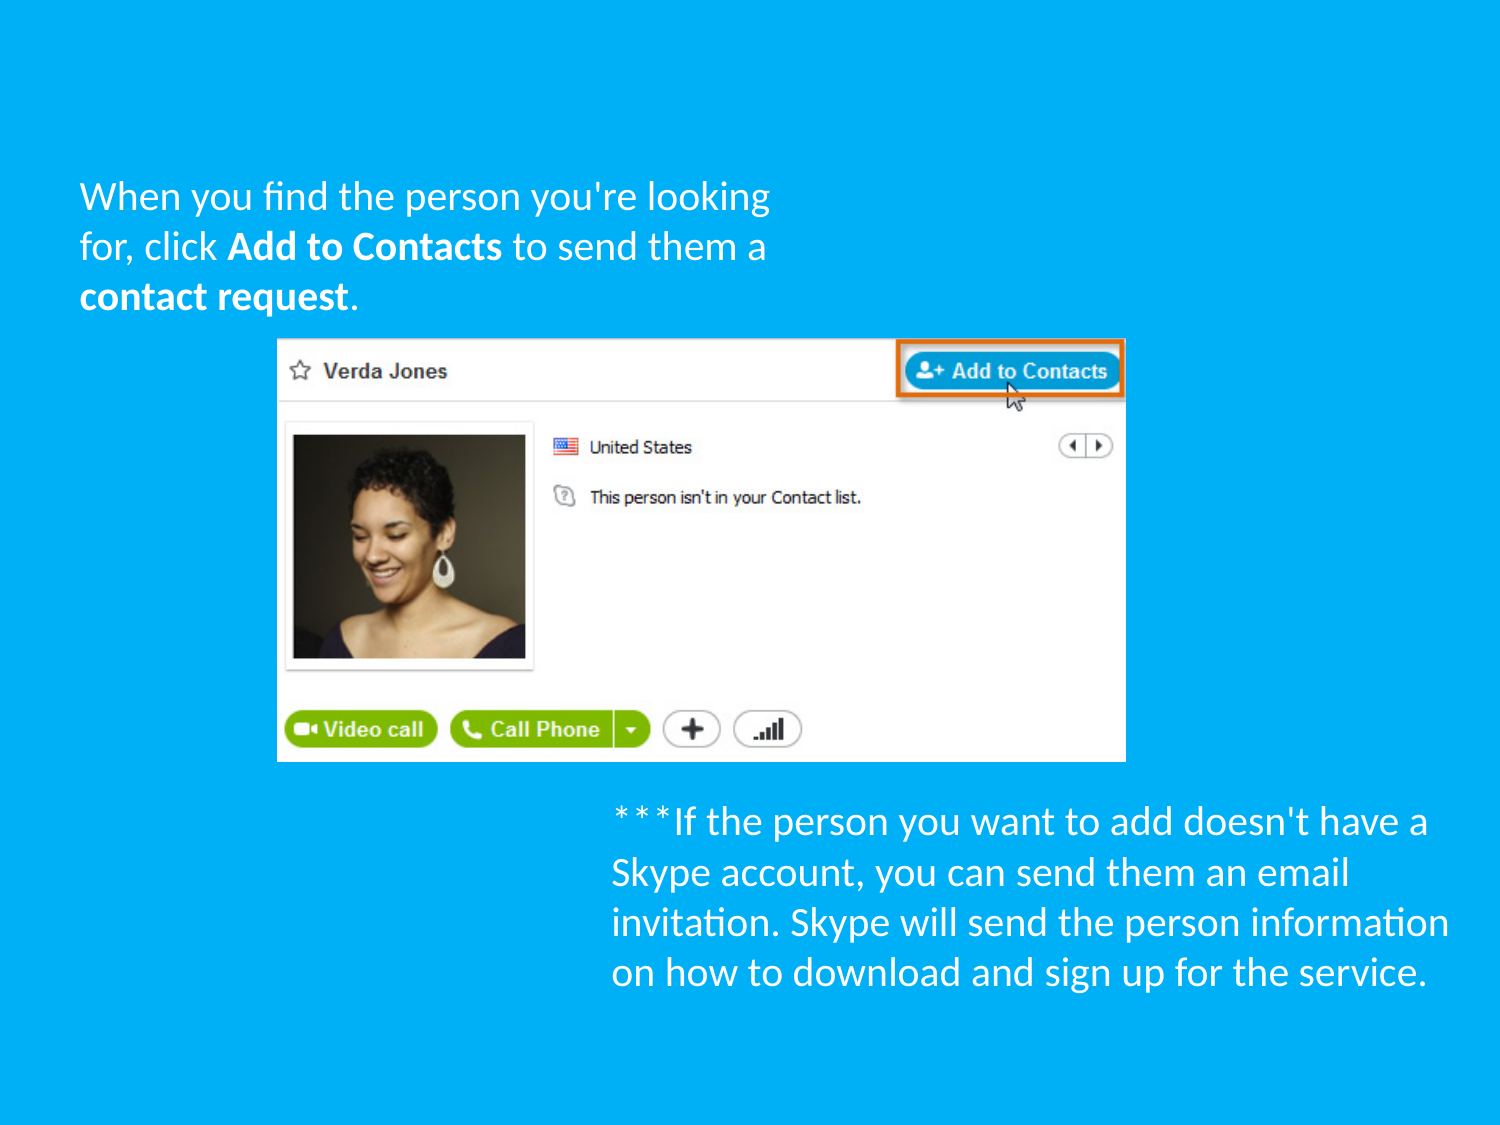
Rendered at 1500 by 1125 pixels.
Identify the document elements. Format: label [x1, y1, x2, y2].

picture [953, 816, 957, 834]
picture [277, 290, 294, 310]
picture [560, 240, 571, 260]
picture [146, 240, 159, 260]
picture [1343, 815, 1358, 835]
picture [1362, 816, 1377, 834]
picture [126, 190, 136, 209]
picture [429, 190, 445, 210]
picture [1199, 916, 1217, 936]
picture [142, 284, 154, 310]
picture [973, 966, 988, 986]
picture [309, 190, 320, 210]
picture [671, 240, 680, 259]
picture [294, 190, 304, 209]
picture [838, 967, 864, 985]
picture [194, 284, 206, 310]
picture [1047, 966, 1059, 986]
picture [877, 816, 886, 834]
picture [705, 911, 723, 936]
picture [730, 816, 739, 834]
picture [120, 182, 125, 209]
picture [377, 240, 395, 260]
picture [1234, 960, 1245, 986]
picture [919, 816, 937, 835]
picture [450, 190, 460, 209]
picture [1075, 908, 1080, 935]
picture [1114, 815, 1127, 834]
picture [1235, 866, 1244, 885]
picture [851, 917, 855, 942]
picture [758, 916, 767, 935]
picture [604, 241, 613, 259]
picture [830, 917, 846, 942]
picture [1333, 917, 1337, 935]
picture [1172, 867, 1193, 885]
picture [1268, 816, 1273, 834]
picture [1212, 967, 1216, 985]
picture [631, 232, 635, 259]
picture [464, 190, 475, 210]
picture [356, 182, 361, 209]
picture [81, 184, 115, 209]
picture [1144, 807, 1148, 834]
picture [321, 290, 333, 310]
picture [972, 816, 999, 834]
picture [193, 191, 208, 216]
picture [1081, 916, 1091, 935]
picture [1322, 807, 1327, 834]
picture [714, 240, 723, 259]
picture [158, 290, 173, 310]
picture [413, 190, 424, 210]
picture [141, 190, 157, 210]
picture [472, 234, 484, 260]
picture [340, 184, 350, 210]
picture [870, 816, 874, 834]
picture [1132, 815, 1143, 835]
picture [354, 233, 373, 260]
picture [1313, 866, 1328, 886]
picture [1034, 867, 1051, 886]
picture [843, 860, 853, 886]
picture [229, 234, 251, 259]
picture [1198, 807, 1202, 834]
picture [744, 816, 761, 835]
picture [1411, 826, 1420, 835]
picture [376, 190, 393, 210]
picture [970, 916, 981, 936]
picture [1001, 967, 1010, 985]
picture [876, 967, 885, 985]
picture [987, 867, 991, 885]
picture [869, 967, 873, 985]
picture [1283, 908, 1293, 935]
picture [299, 290, 316, 310]
picture [246, 191, 250, 209]
picture [1136, 967, 1140, 985]
picture [796, 815, 813, 835]
picture [122, 290, 139, 309]
picture [677, 866, 688, 886]
picture [872, 916, 888, 936]
picture [1297, 809, 1308, 835]
picture [949, 866, 962, 886]
picture [1189, 966, 1206, 986]
picture [116, 240, 126, 259]
picture [1281, 867, 1285, 885]
picture [795, 958, 811, 986]
picture [400, 240, 417, 259]
picture [1072, 979, 1088, 993]
picture [1210, 866, 1222, 885]
picture [847, 816, 865, 835]
picture [813, 908, 826, 935]
picture [1269, 916, 1279, 935]
picture [942, 816, 952, 835]
picture [528, 240, 546, 260]
picture [1066, 809, 1077, 835]
picture [1229, 815, 1246, 835]
picture [1093, 967, 1097, 985]
picture [1437, 916, 1447, 935]
picture [336, 284, 347, 310]
picture [1133, 916, 1144, 936]
picture [503, 191, 508, 209]
picture [1318, 916, 1328, 935]
picture [708, 241, 712, 259]
picture [877, 867, 892, 892]
picture [674, 966, 684, 985]
picture [1073, 966, 1088, 978]
picture [900, 816, 916, 841]
picture [1059, 910, 1070, 936]
picture [649, 234, 660, 260]
picture [278, 339, 1125, 761]
picture [1077, 858, 1093, 886]
picture [1030, 816, 1039, 834]
picture [743, 866, 756, 886]
picture [620, 806, 624, 817]
picture [818, 815, 828, 834]
picture [725, 866, 737, 885]
picture [633, 858, 647, 885]
picture [1399, 966, 1415, 986]
picture [1228, 916, 1238, 935]
picture [81, 232, 91, 259]
picture [689, 966, 706, 986]
picture [220, 290, 231, 309]
picture [930, 867, 934, 885]
picture [753, 190, 768, 202]
picture [1130, 867, 1139, 885]
picture [420, 234, 432, 260]
picture [1381, 815, 1397, 835]
picture [668, 958, 673, 985]
picture [1099, 966, 1109, 985]
picture [692, 866, 709, 886]
picture [586, 191, 590, 209]
picture [488, 240, 501, 260]
picture [831, 815, 843, 835]
picture [637, 967, 642, 985]
picture [968, 866, 981, 885]
picture [1339, 967, 1343, 985]
picture [1154, 815, 1165, 835]
picture [703, 182, 717, 209]
picture [1147, 967, 1151, 992]
picture [644, 917, 659, 935]
picture [896, 866, 913, 886]
picture [738, 190, 747, 209]
picture [723, 877, 731, 886]
picture [994, 967, 998, 985]
picture [1208, 877, 1216, 886]
picture [613, 966, 631, 986]
picture [680, 190, 698, 210]
picture [288, 191, 292, 209]
picture [362, 191, 371, 209]
picture [254, 290, 272, 316]
picture [574, 191, 584, 210]
picture [1259, 867, 1276, 886]
picture [817, 966, 834, 986]
picture [1027, 958, 1031, 985]
picture [1384, 910, 1402, 936]
picture [514, 234, 524, 260]
picture [725, 241, 734, 259]
picture [1353, 967, 1368, 985]
picture [793, 910, 807, 936]
picture [1251, 815, 1262, 835]
picture [685, 807, 695, 834]
picture [658, 190, 676, 210]
picture [900, 966, 917, 986]
picture [749, 960, 760, 986]
picture [479, 190, 497, 210]
picture [1274, 816, 1283, 834]
picture [323, 240, 341, 260]
picture [1207, 815, 1225, 835]
picture [93, 240, 111, 260]
picture [1148, 917, 1165, 936]
picture [1080, 815, 1098, 835]
picture [509, 191, 518, 209]
picture [1287, 867, 1308, 885]
picture [1185, 815, 1196, 835]
picture [1271, 966, 1287, 986]
picture [178, 290, 191, 310]
picture [1023, 816, 1027, 834]
picture [81, 290, 95, 310]
picture [1183, 916, 1195, 936]
picture [651, 867, 667, 892]
picture [532, 191, 548, 216]
picture [320, 182, 325, 209]
picture [1328, 815, 1338, 834]
picture [902, 917, 928, 935]
picture [1014, 916, 1023, 935]
picture [1317, 966, 1333, 986]
picture [710, 967, 737, 985]
picture [1062, 866, 1071, 885]
picture [1015, 966, 1026, 986]
picture [1301, 966, 1313, 986]
picture [856, 916, 867, 936]
picture [456, 240, 469, 260]
picture [99, 290, 117, 310]
picture [686, 240, 702, 260]
picture [308, 234, 320, 260]
picture [576, 240, 592, 260]
picture [686, 927, 695, 936]
picture [1222, 917, 1226, 935]
picture [619, 190, 635, 210]
picture [924, 966, 936, 985]
picture [723, 807, 729, 834]
picture [829, 866, 838, 885]
picture [1112, 826, 1121, 835]
picture [763, 966, 781, 986]
picture [1250, 958, 1255, 985]
picture [169, 190, 178, 209]
picture [672, 910, 682, 936]
picture [754, 203, 768, 215]
picture [1144, 867, 1161, 886]
picture [942, 958, 958, 986]
picture [1166, 807, 1170, 834]
picture [1152, 966, 1163, 986]
picture [598, 241, 603, 259]
picture [986, 916, 1002, 936]
picture [254, 231, 272, 260]
picture [618, 240, 629, 260]
picture [408, 191, 412, 216]
picture [1124, 967, 1134, 986]
picture [1295, 916, 1313, 936]
picture [1365, 916, 1380, 936]
picture [1018, 866, 1030, 886]
picture [1176, 958, 1186, 985]
picture [967, 877, 975, 886]
picture [233, 290, 250, 310]
picture [1166, 867, 1170, 885]
picture [1408, 916, 1426, 936]
picture [264, 182, 281, 209]
picture [1431, 917, 1435, 935]
picture [753, 209, 764, 217]
picture [1381, 967, 1394, 986]
picture [551, 190, 569, 210]
picture [922, 977, 930, 986]
picture [1256, 967, 1265, 985]
picture [277, 231, 294, 260]
picture [1263, 917, 1267, 935]
picture [728, 916, 746, 936]
picture [994, 867, 1003, 885]
picture [672, 867, 676, 892]
picture [918, 867, 928, 886]
picture [776, 816, 780, 841]
picture [436, 240, 451, 260]
picture [605, 190, 615, 209]
picture [1002, 815, 1017, 835]
picture [1043, 809, 1053, 835]
picture [1339, 917, 1360, 935]
picture [614, 860, 628, 886]
picture [760, 866, 773, 886]
picture [183, 241, 196, 260]
picture [202, 232, 215, 259]
picture [643, 967, 652, 985]
picture [708, 809, 718, 835]
picture [688, 916, 701, 935]
picture [1127, 917, 1132, 942]
picture [212, 190, 229, 210]
picture [1028, 916, 1039, 936]
picture [801, 867, 810, 886]
picture [781, 815, 792, 835]
picture [1123, 858, 1129, 885]
picture [1413, 815, 1426, 834]
picture [1096, 916, 1112, 936]
picture [1041, 908, 1045, 935]
picture [1108, 860, 1118, 886]
picture [234, 191, 244, 210]
picture [749, 240, 764, 260]
picture [630, 916, 639, 935]
picture [778, 866, 795, 886]
picture [1170, 917, 1174, 935]
